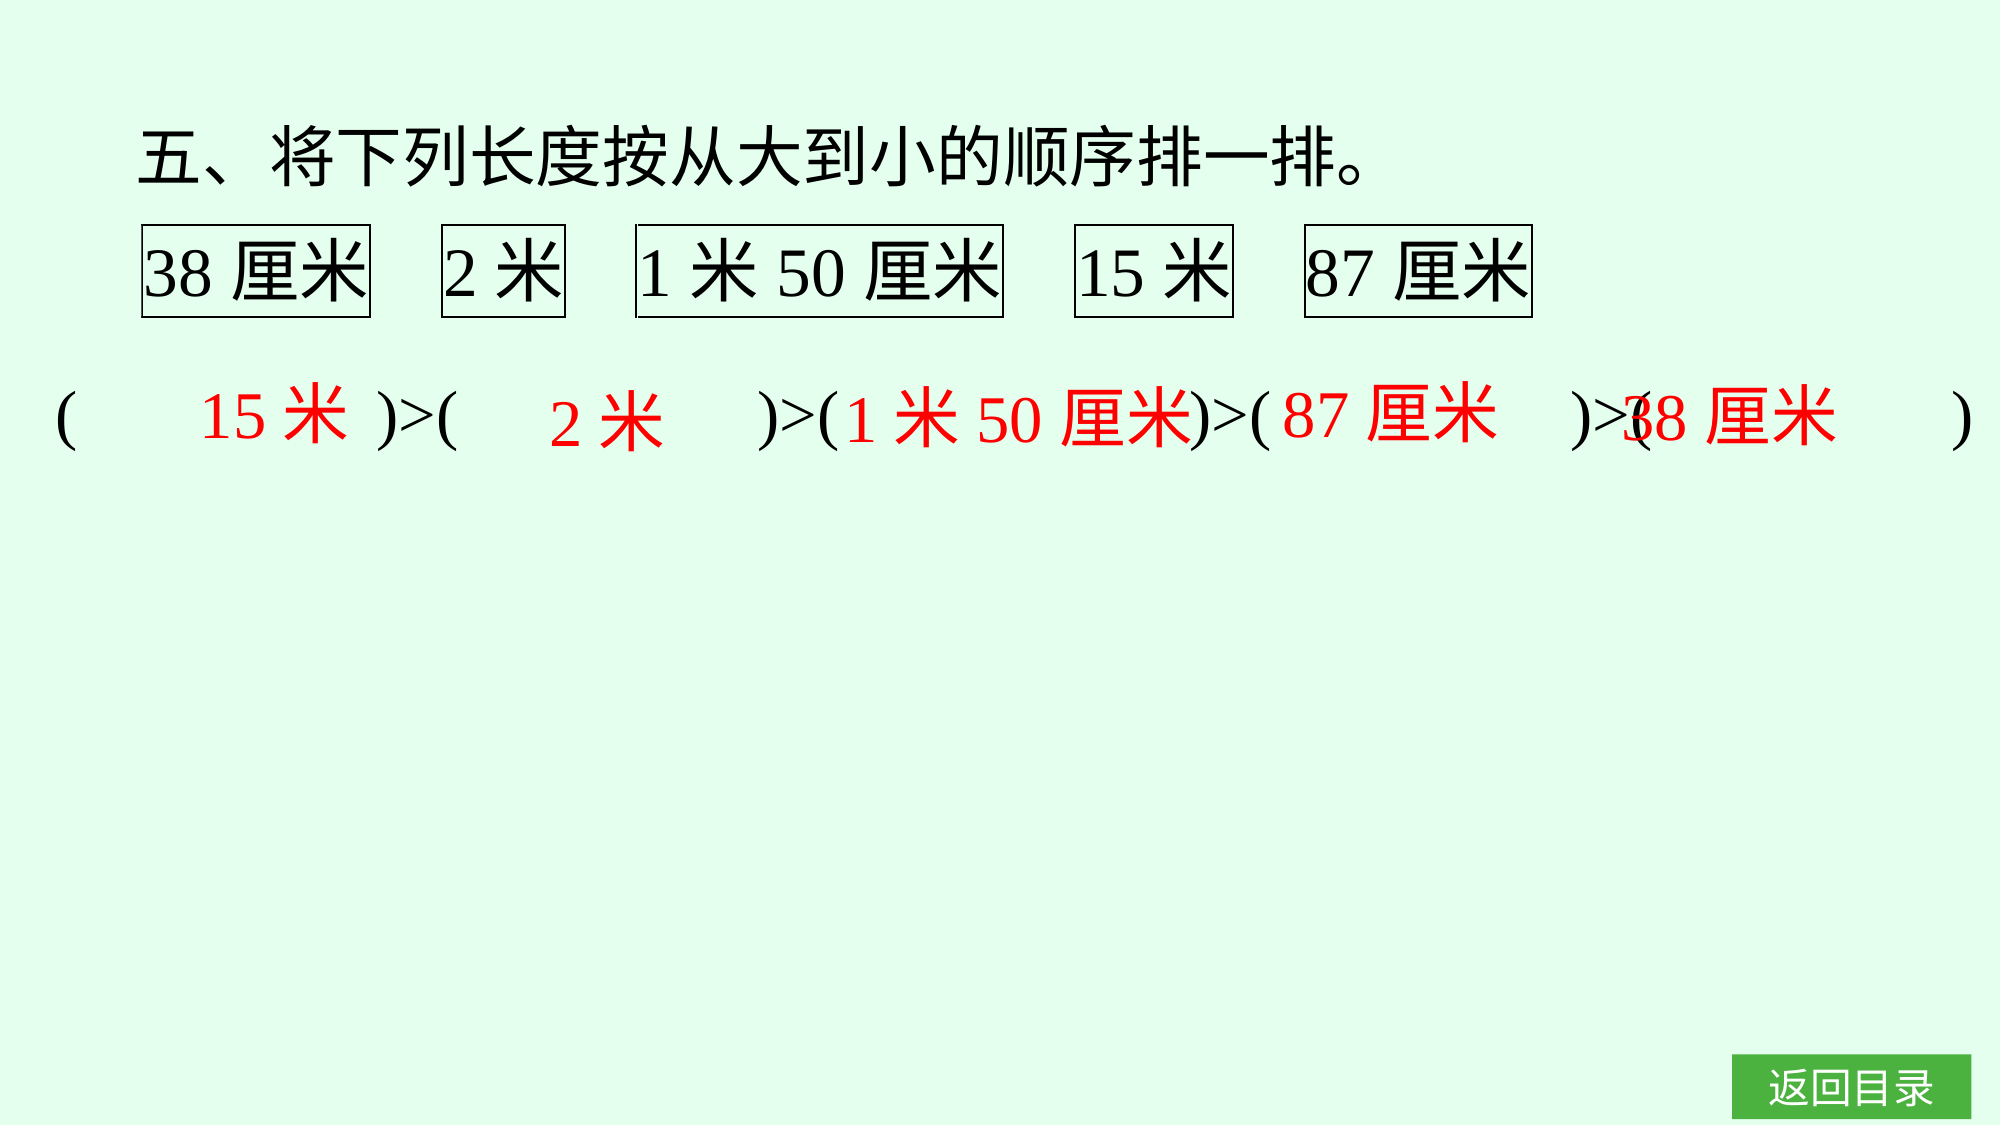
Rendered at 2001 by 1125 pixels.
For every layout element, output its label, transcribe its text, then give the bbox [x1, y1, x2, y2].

text_box 87厘米 [1268, 347, 1514, 458]
text_box ( )>( )>( )>( )>( ) [1514, 347, 1989, 458]
text_box 38厘米 [1606, 350, 1853, 462]
text_box 1米50厘米 [829, 352, 1208, 463]
text_box 五、将下列长度按从大到小的顺序排一排。 [120, 91, 1434, 203]
text_box 2米 [534, 356, 681, 467]
text_box ( )>( )>( )>( )>( ) [40, 347, 1268, 458]
text_box 15米 [184, 348, 431, 460]
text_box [141, 203, 1700, 340]
